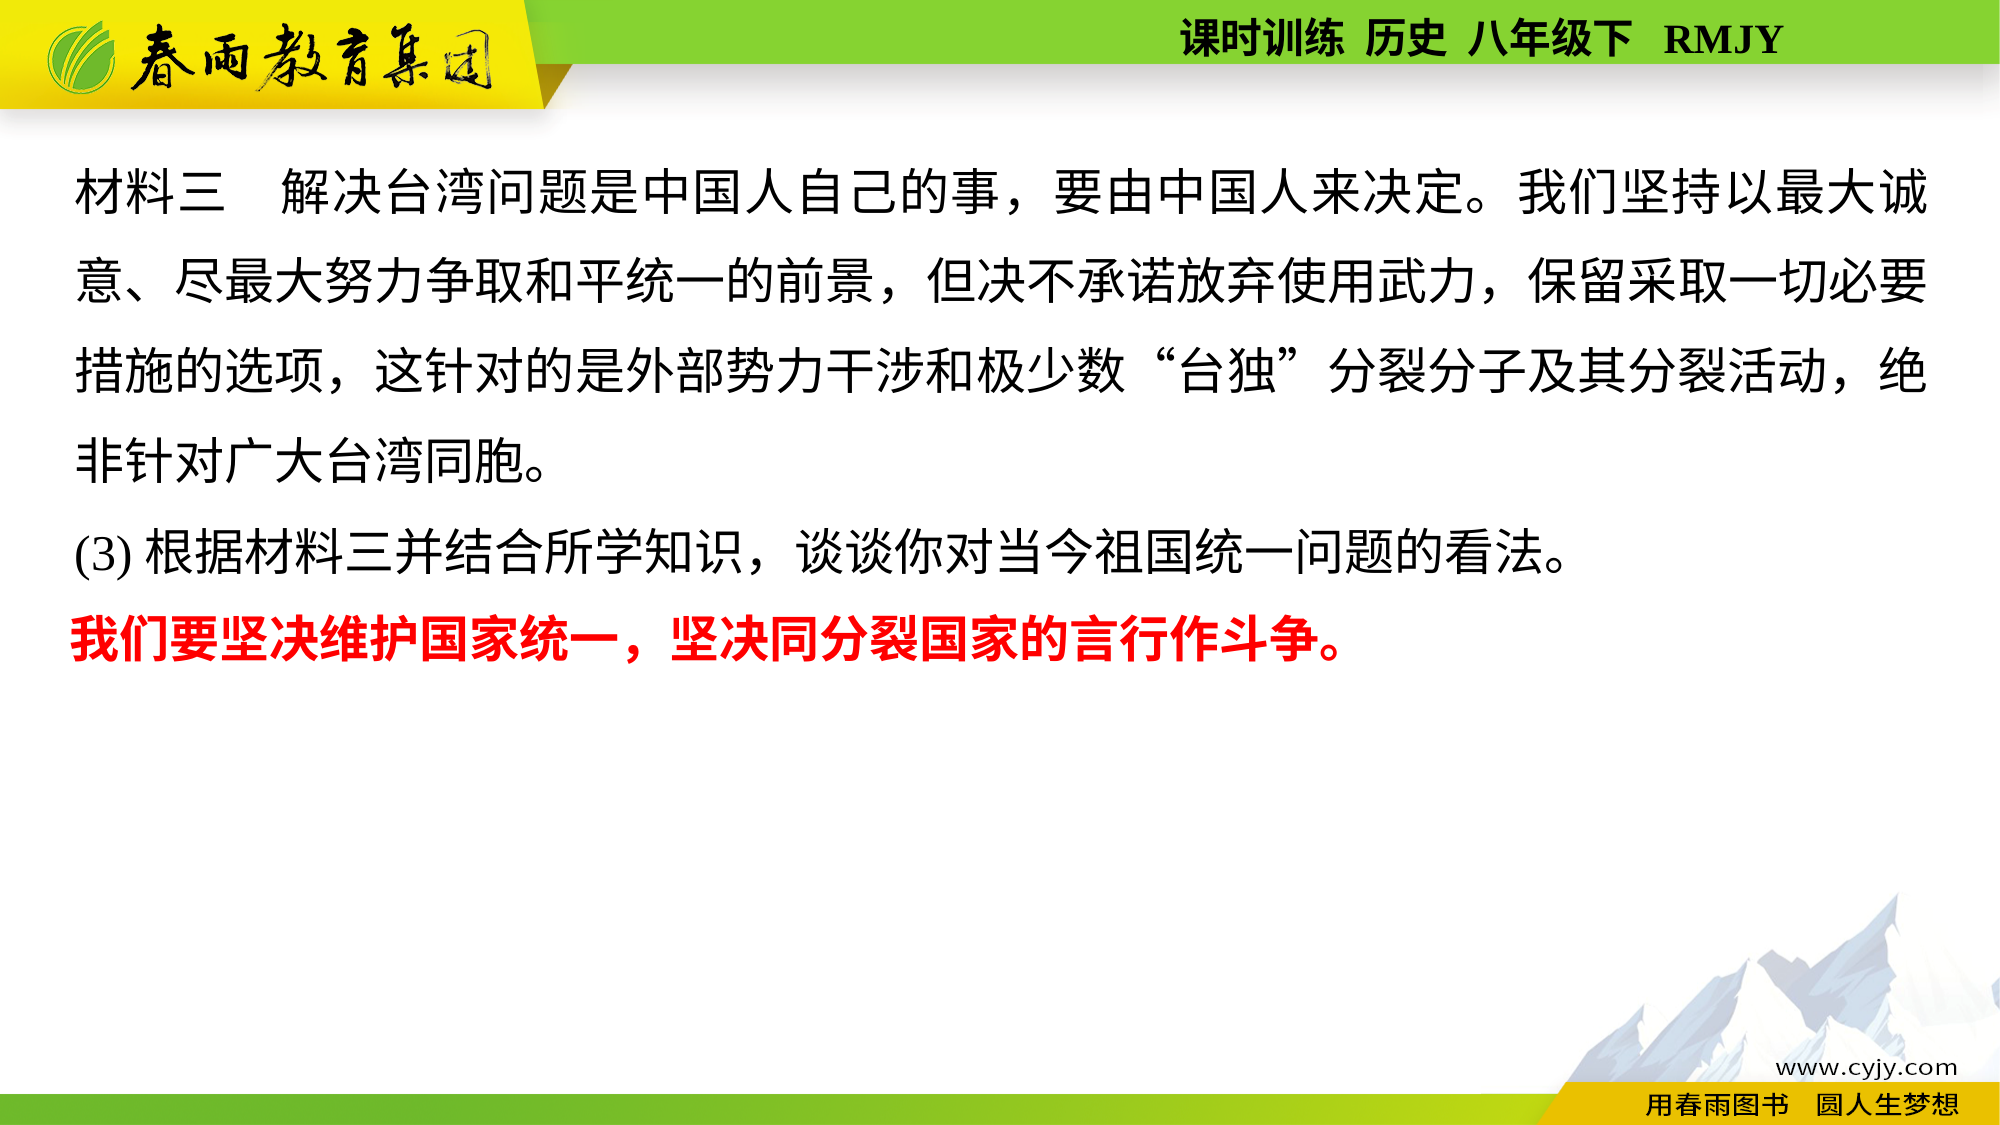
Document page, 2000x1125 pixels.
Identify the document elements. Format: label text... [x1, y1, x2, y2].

list 材料三 解决台湾问题是中国人自己的事，要由中国人来决定。我们坚持以最大诚意、尽最大努力争取和平统一的前景，但决不承诺放弃使用武力，保留采取一切必要措施的选项，这针对的是外部势力干涉和极少数“台独”分裂分子及其分裂活动，绝非针对广大台湾同胞。 (3)根据材料三并结合所学知识，谈谈你对当今祖国统一问题的看法。 [59, 122, 1944, 581]
picture [0, 0, 2000, 1125]
text_box 我们要坚决维护国家统一，坚决同分裂国家的言行作斗争。 [54, 570, 1942, 675]
